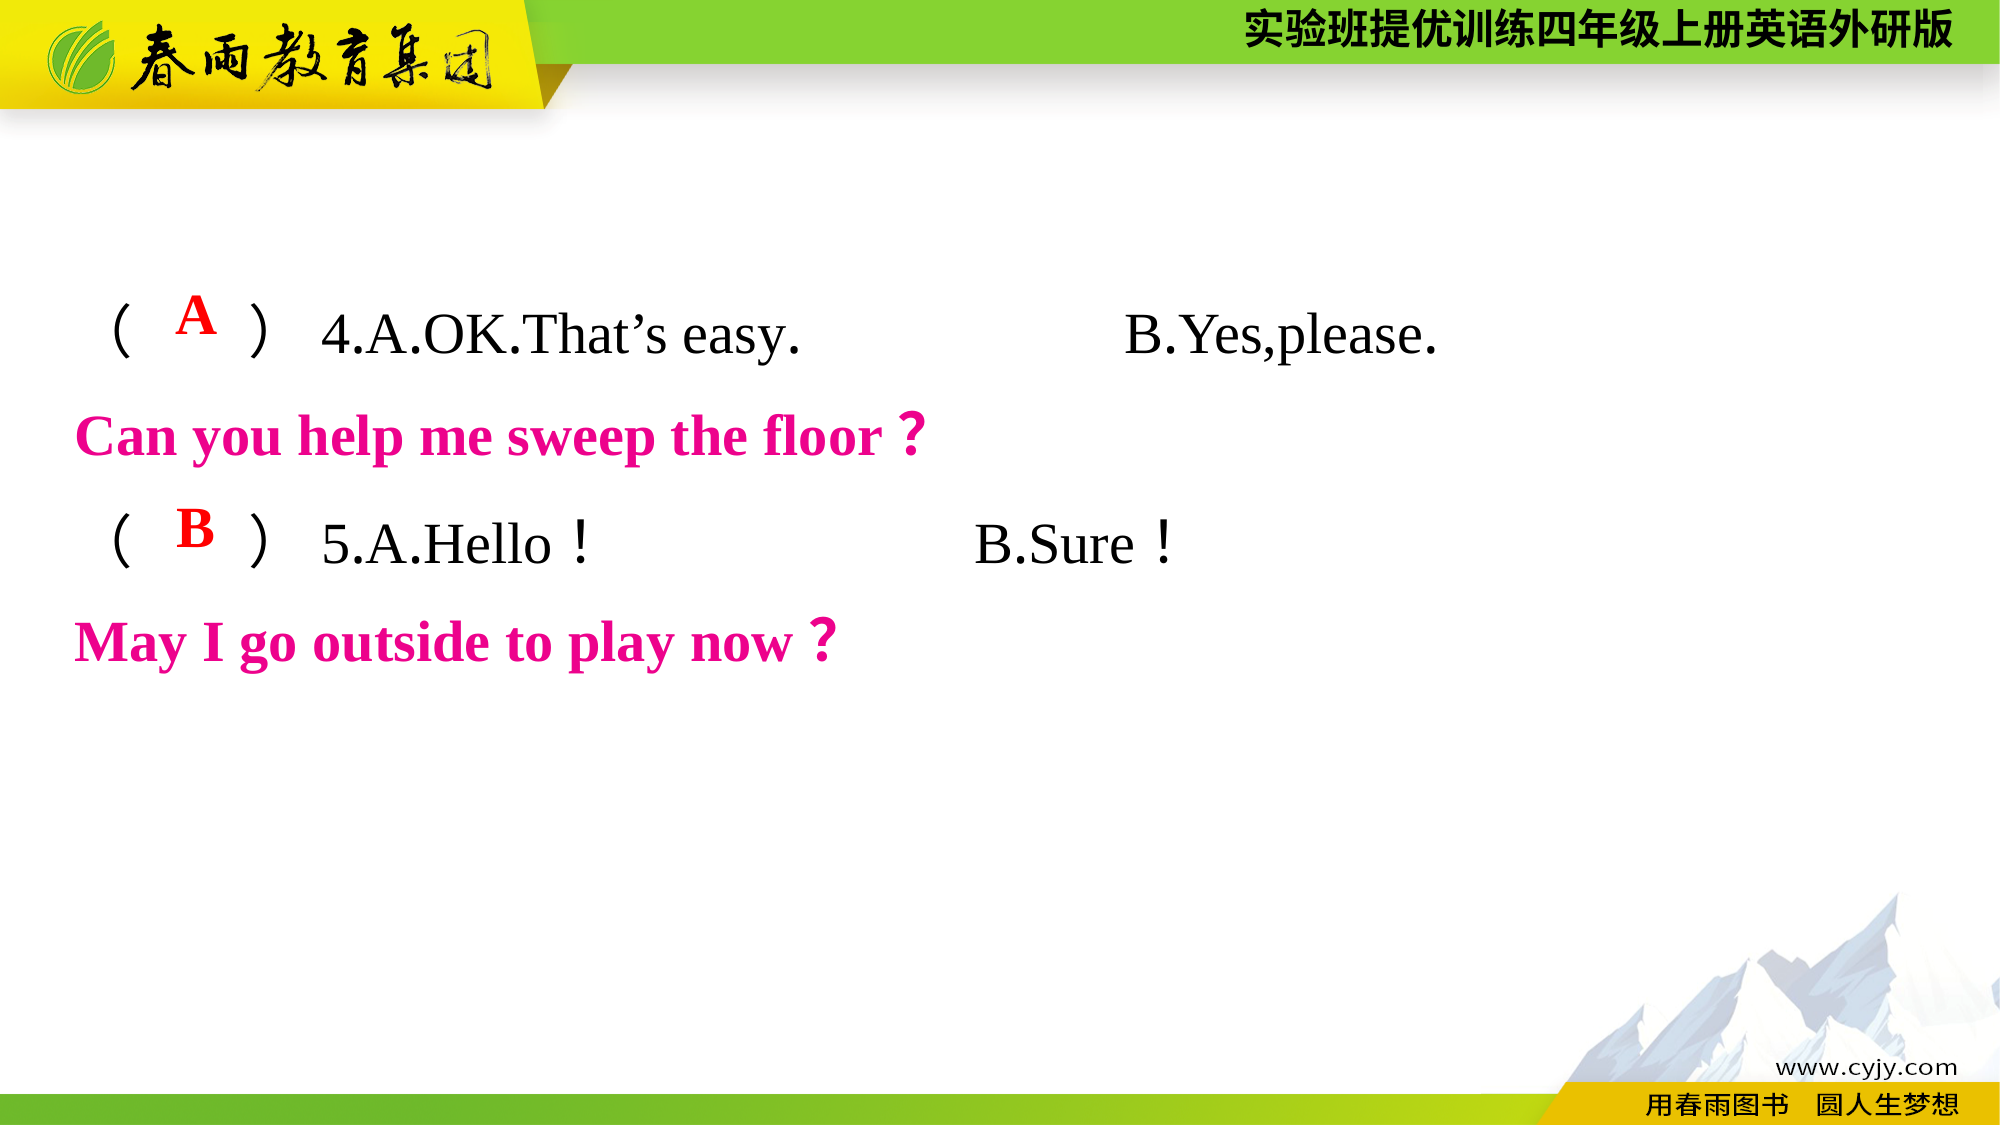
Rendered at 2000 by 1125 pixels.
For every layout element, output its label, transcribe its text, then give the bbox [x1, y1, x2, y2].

text_box A [161, 268, 233, 354]
picture [0, 0, 2000, 1125]
list （ ）4.A.OK.That’s easy. B.Yes,please. （ ）5.A.Hello！ B.Sure！ [59, 475, 1944, 561]
text_box B [161, 481, 231, 566]
text_box May I go outside to play now？ [59, 561, 1944, 681]
list （ ）4.A.OK.That’s easy. B.Yes,please. （ ）5.A.Hello！ B.Sure！ [59, 252, 1944, 354]
text_box Can you help me sweep the floor？ [59, 354, 1944, 475]
